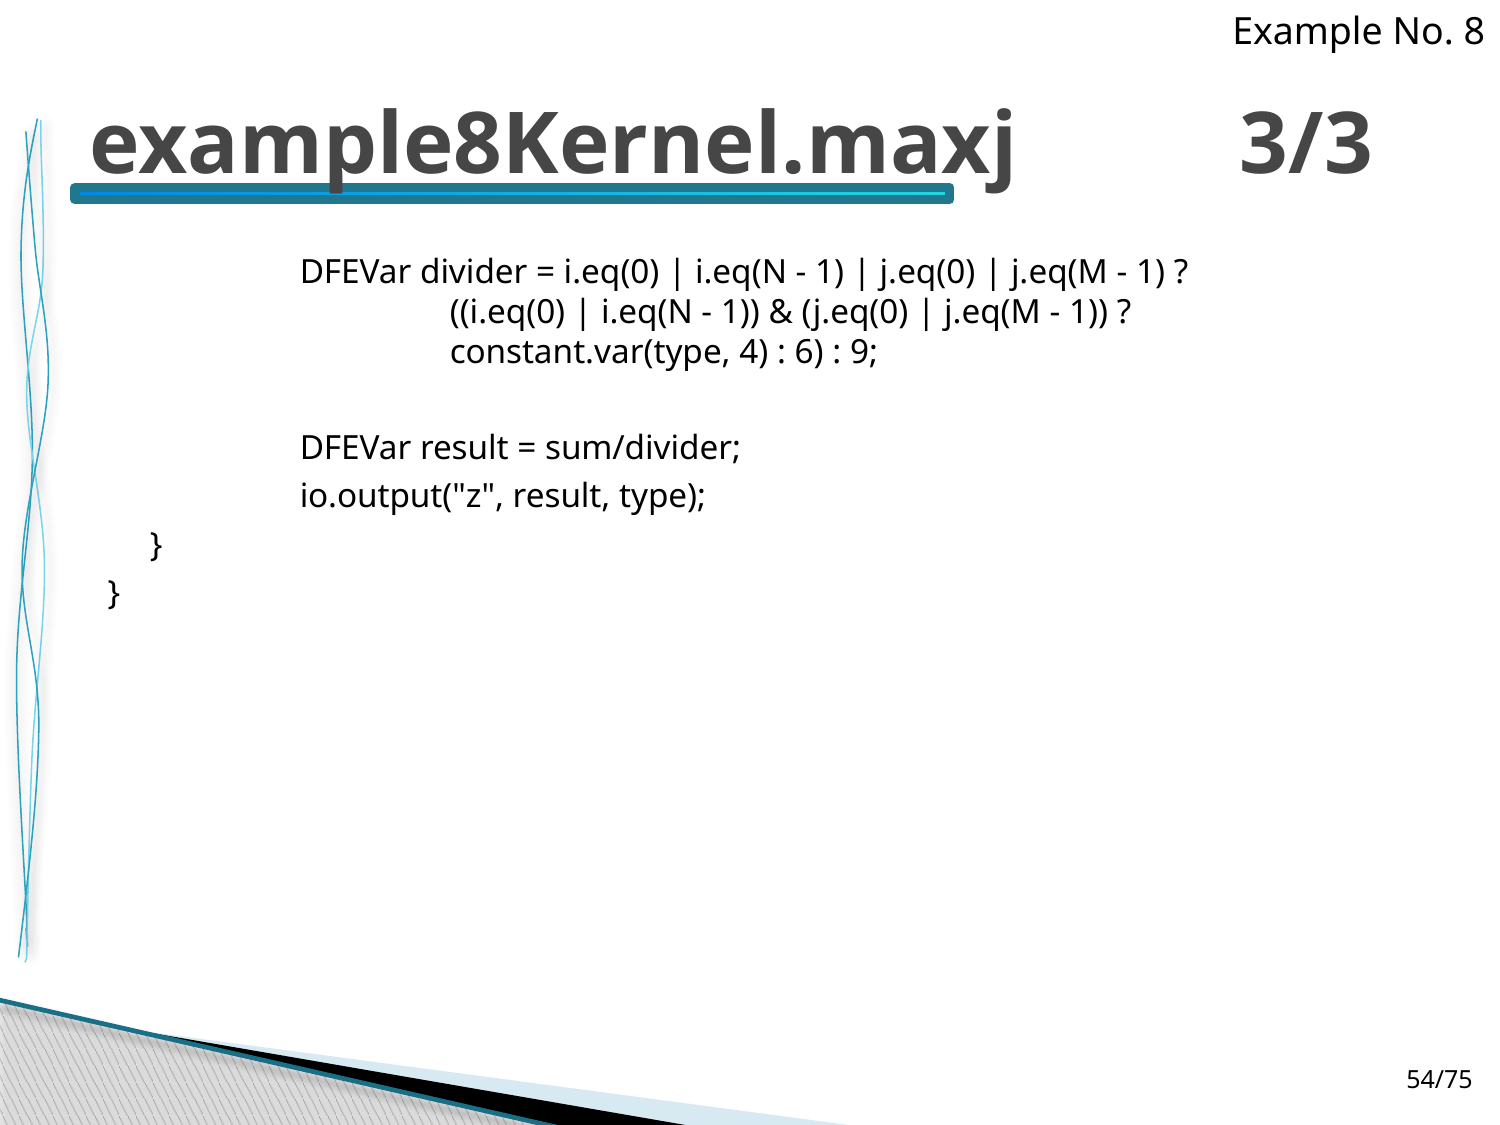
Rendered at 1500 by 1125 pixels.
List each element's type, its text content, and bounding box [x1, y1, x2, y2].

list Example No. 8 [1074, 0, 1500, 63]
list DFEVar divider = i.eq(0) | i.eq(N - 1) | j.eq(0) | j.eq(M - 1) ? ((i.eq(0) | i.eq(N - 1)) & (j.eq(0) | j.eq(M - 1)) ? constant.var(type, 4) : 6) : 9; DFEVar result = sum/divider; io.output("z", result, type); } } [75, 243, 1425, 986]
title example8Kernel.maxj 3/3 [75, 45, 1425, 233]
